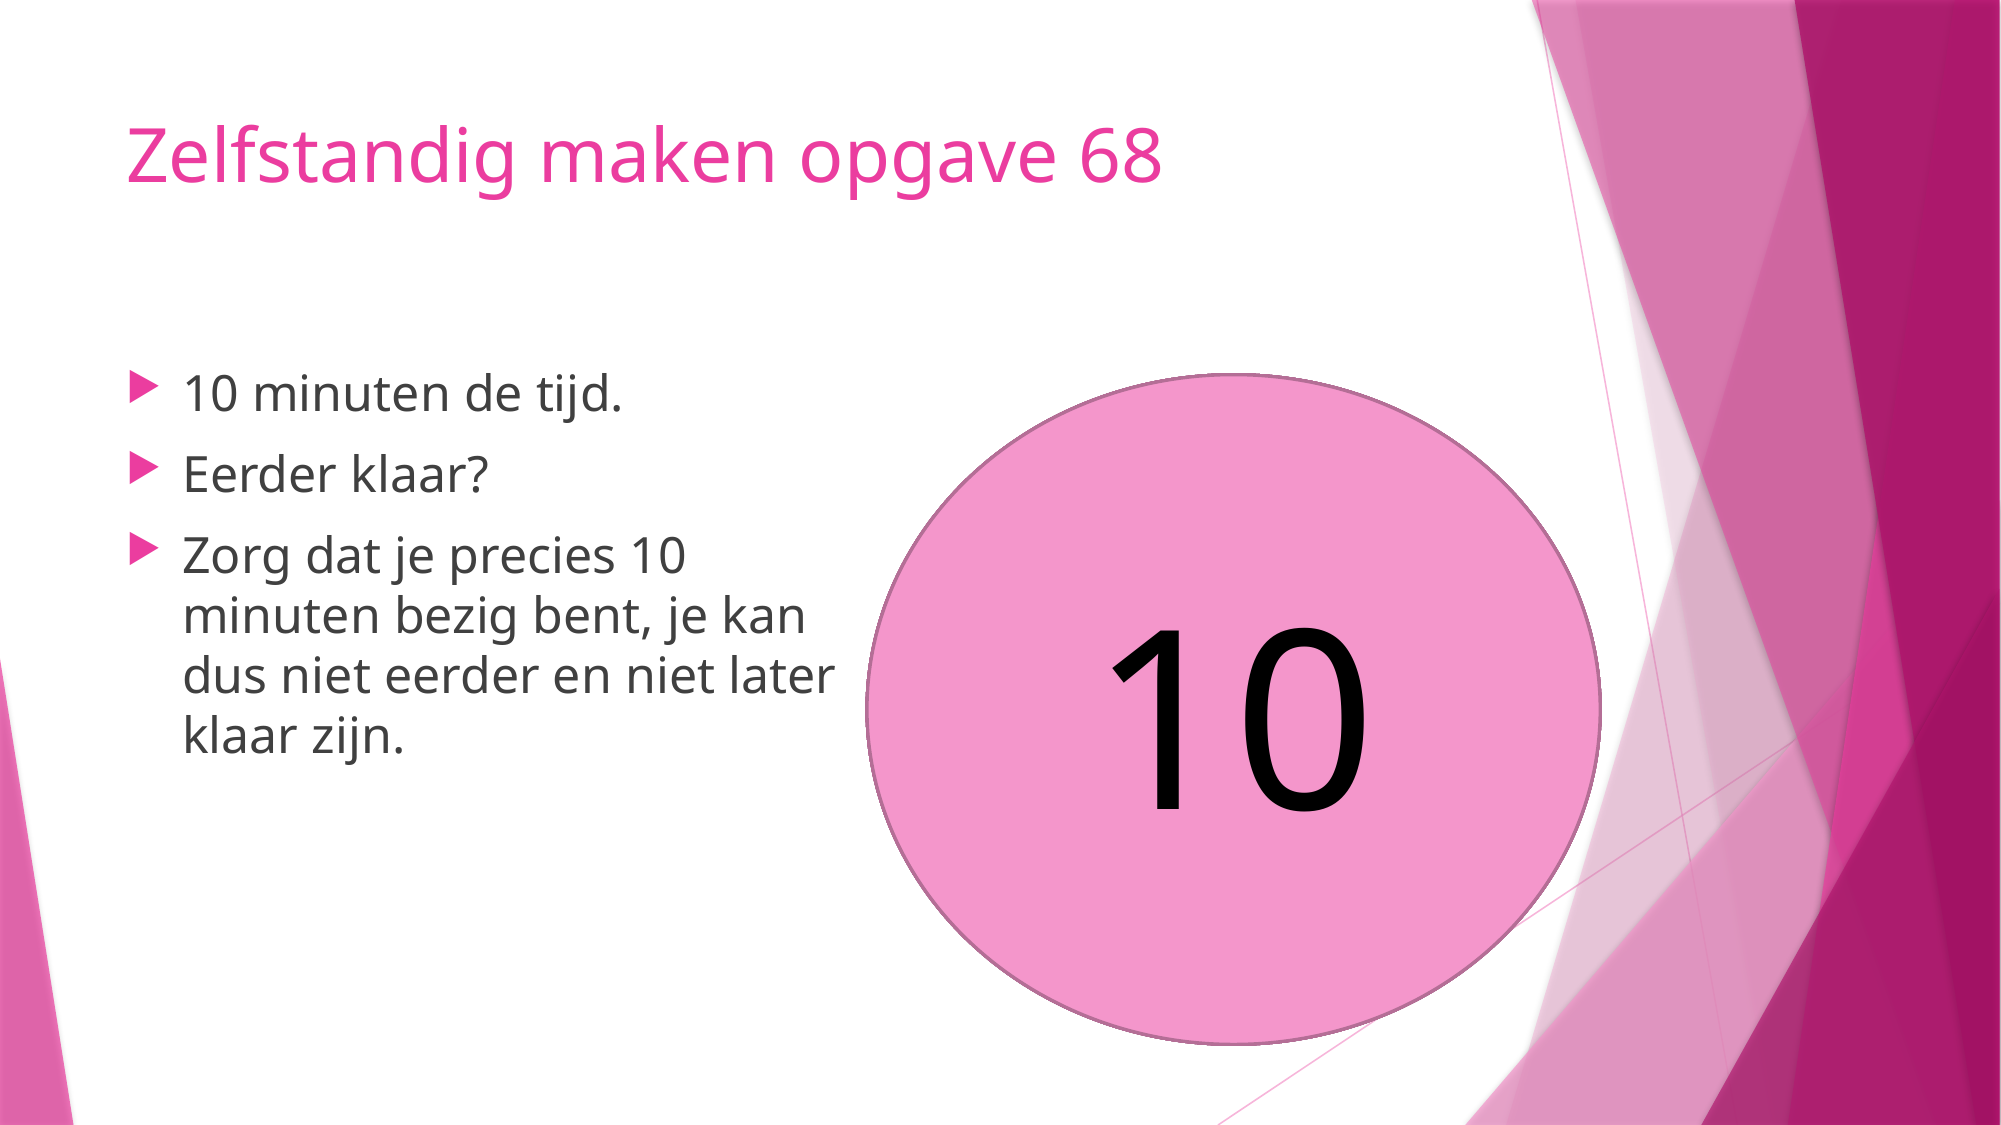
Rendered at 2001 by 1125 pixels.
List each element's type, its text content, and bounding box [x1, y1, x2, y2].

title Zelfstandig maken opgave 68 [111, 99, 1522, 317]
text_box 10 [896, 373, 1602, 1046]
list 10 minuten de tijd. Eerder klaar? Zorg dat je precies 10 minuten bezig bent, je kan dus niet eerder en niet later klaar zijn. [111, 354, 896, 1044]
